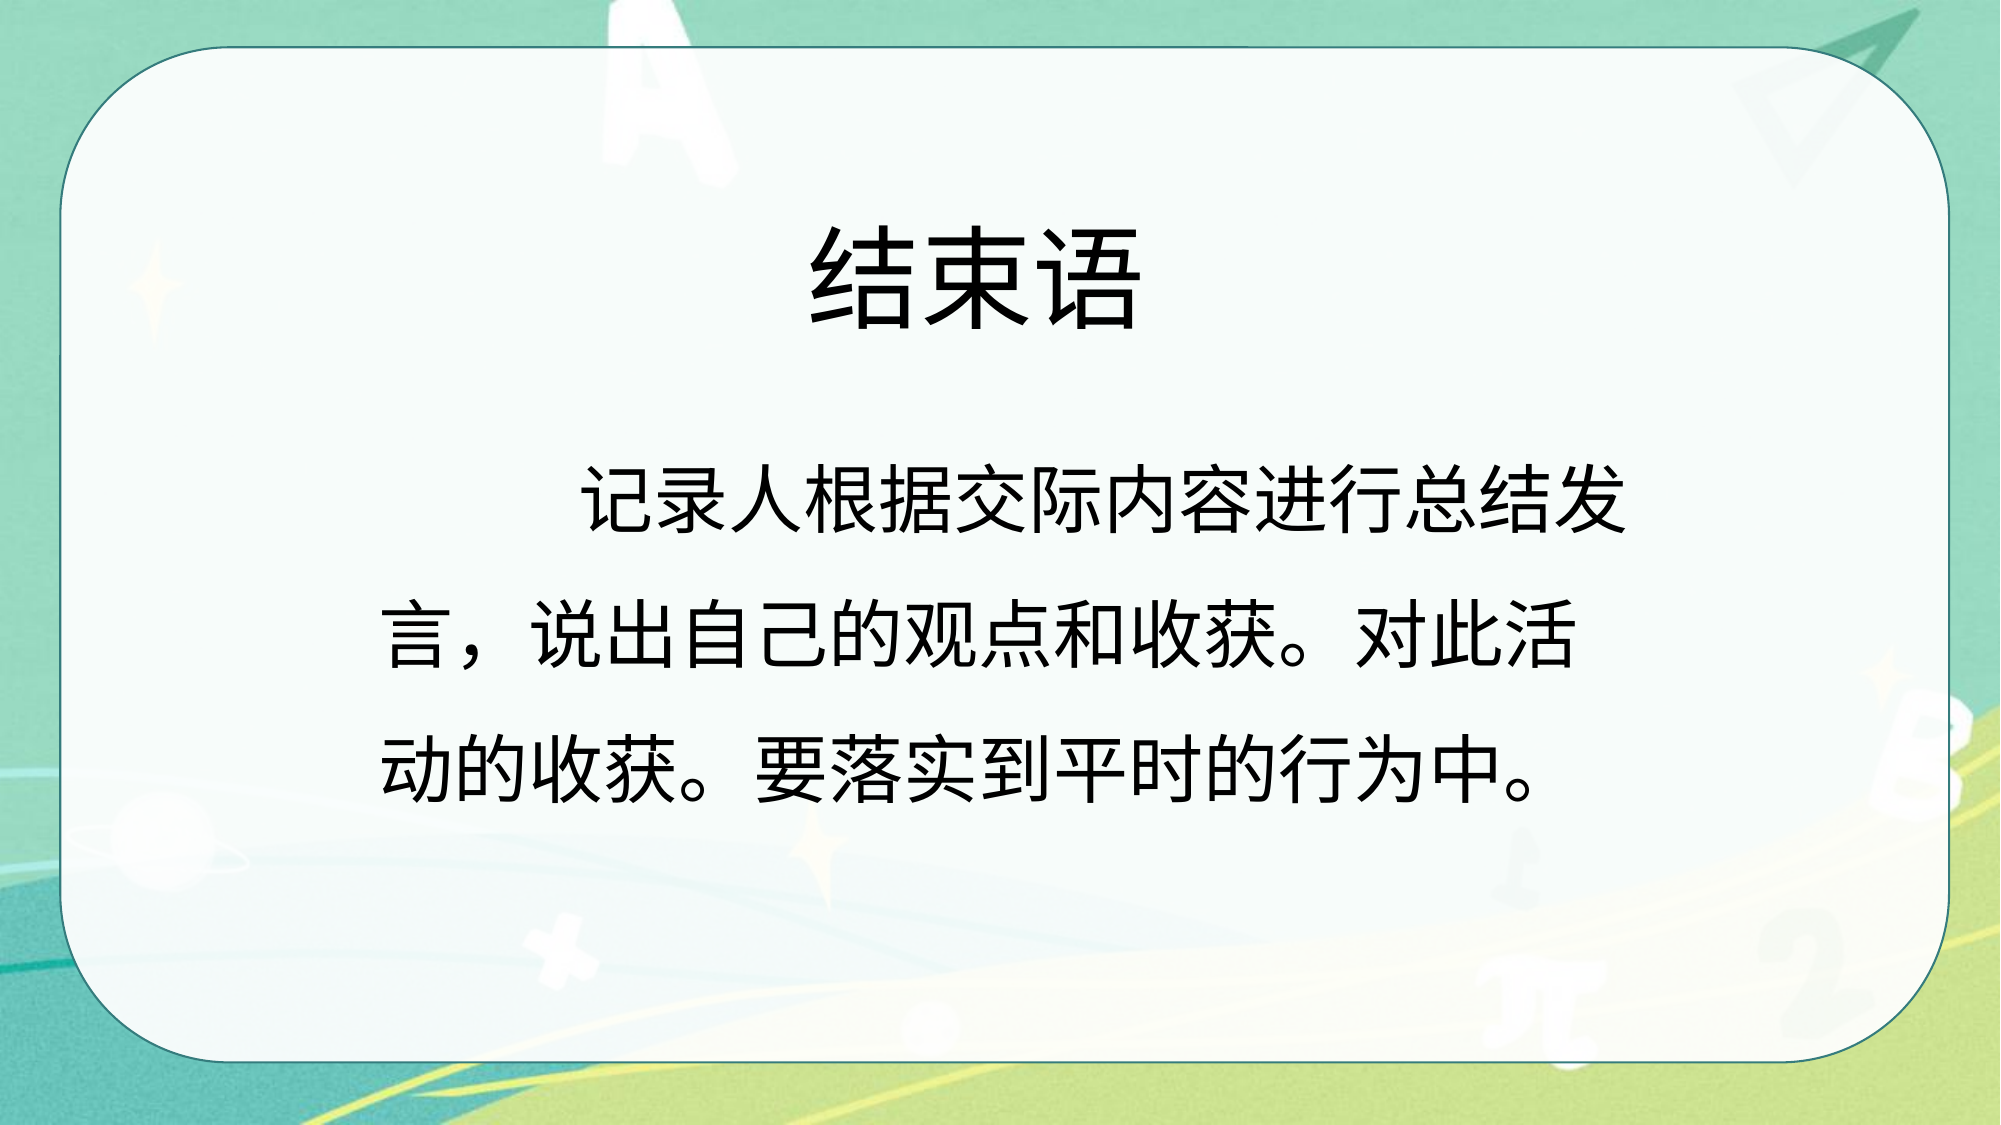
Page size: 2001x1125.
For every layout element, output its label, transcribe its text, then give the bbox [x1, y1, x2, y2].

picture [0, 0, 2000, 1125]
text_box 记录人根据交际内容进行总结发言，说出自己的观点和收获。对此活动的收获。要落实到平时的行为中。 [367, 401, 1662, 819]
title 结束语 [329, 202, 1624, 366]
